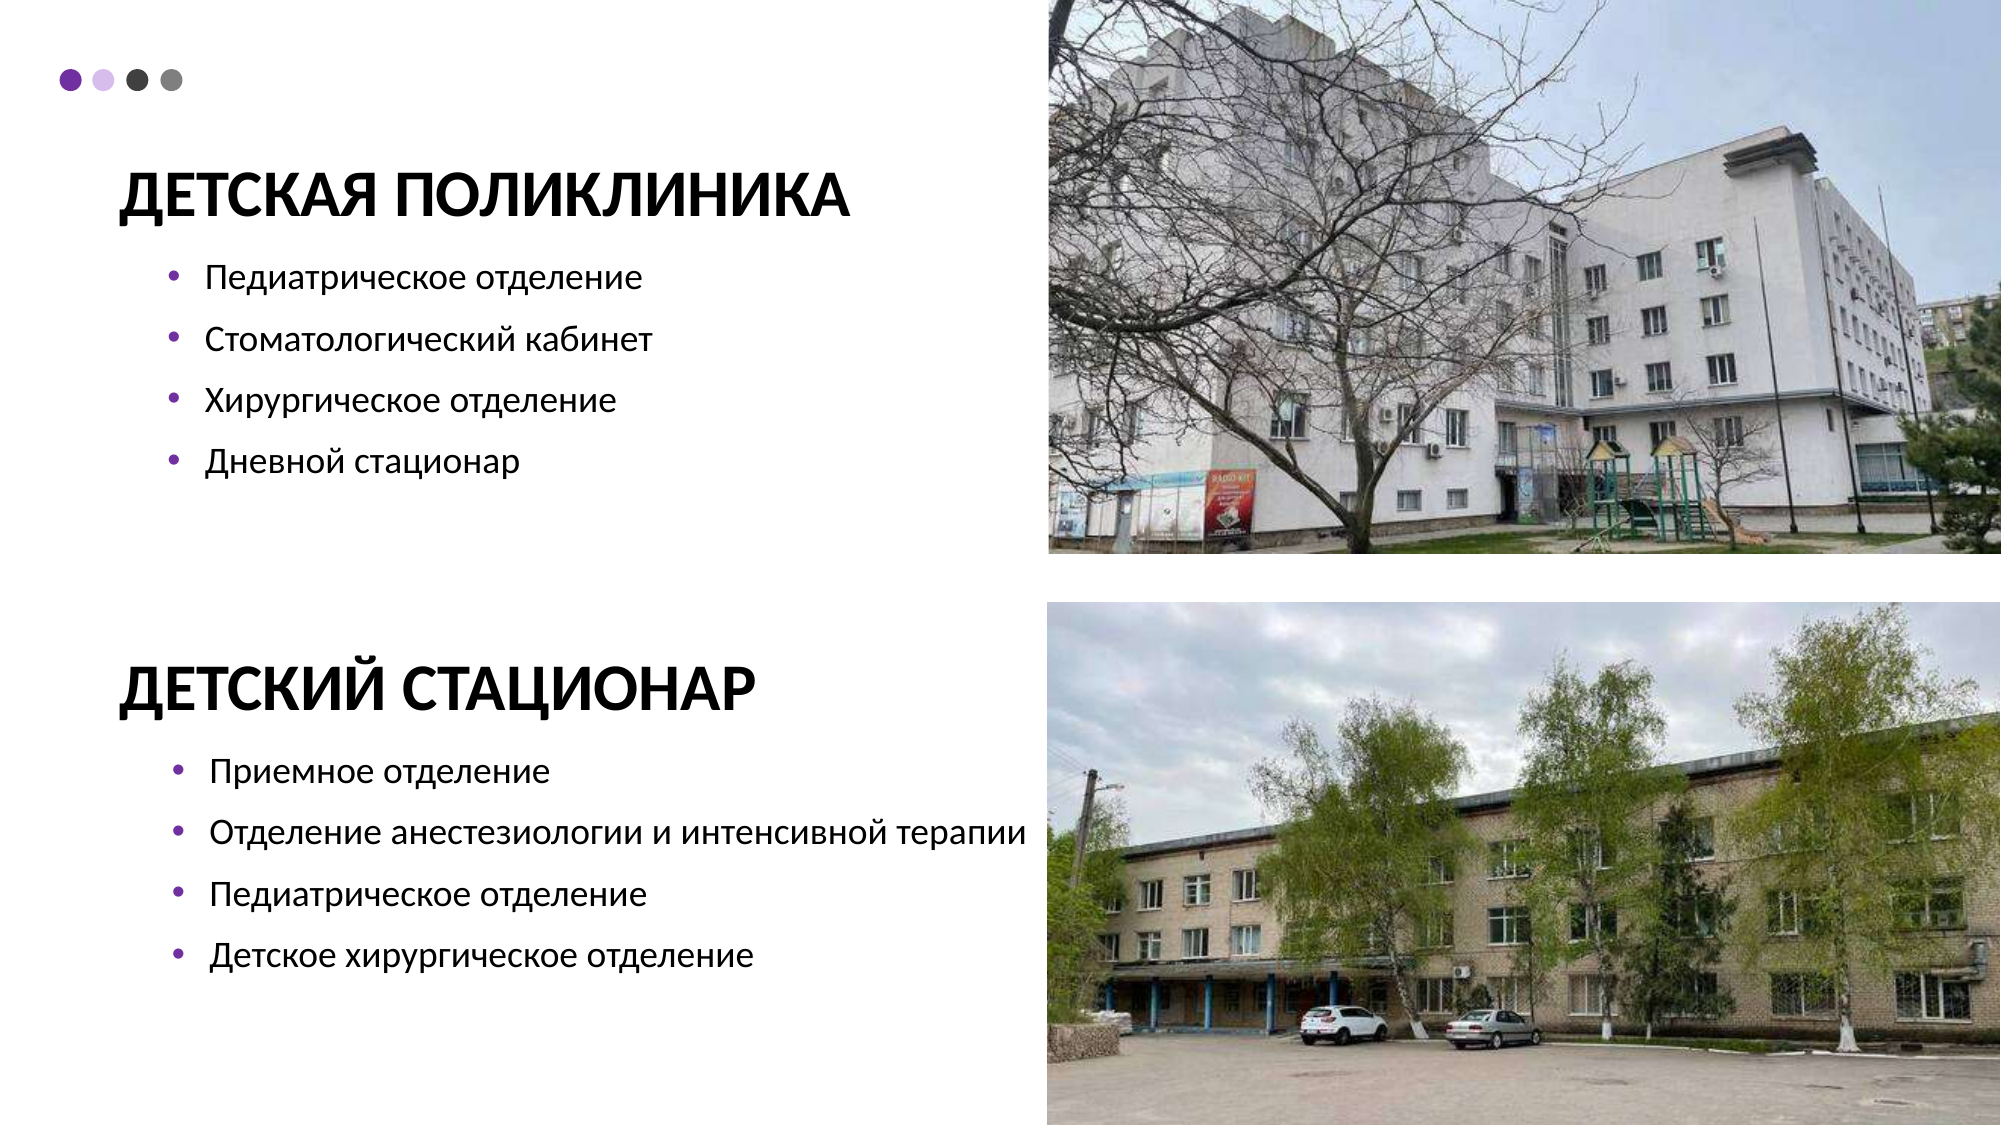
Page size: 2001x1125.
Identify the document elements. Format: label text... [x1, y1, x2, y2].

text_box Детская поликлиника [104, 151, 867, 250]
text_box Приемное отделение Отделение анестезиологии и интенсивной терапии Педиатрическое отделение Детское хирургическое отделение [157, 743, 1047, 1044]
picture [1048, 0, 2001, 554]
picture [1047, 602, 2000, 1125]
text_box Детский стационар [104, 645, 806, 743]
text_box Педиатрическое отделение Стоматологический кабинет Хирургическое отделение Дневной стационар [152, 249, 867, 525]
